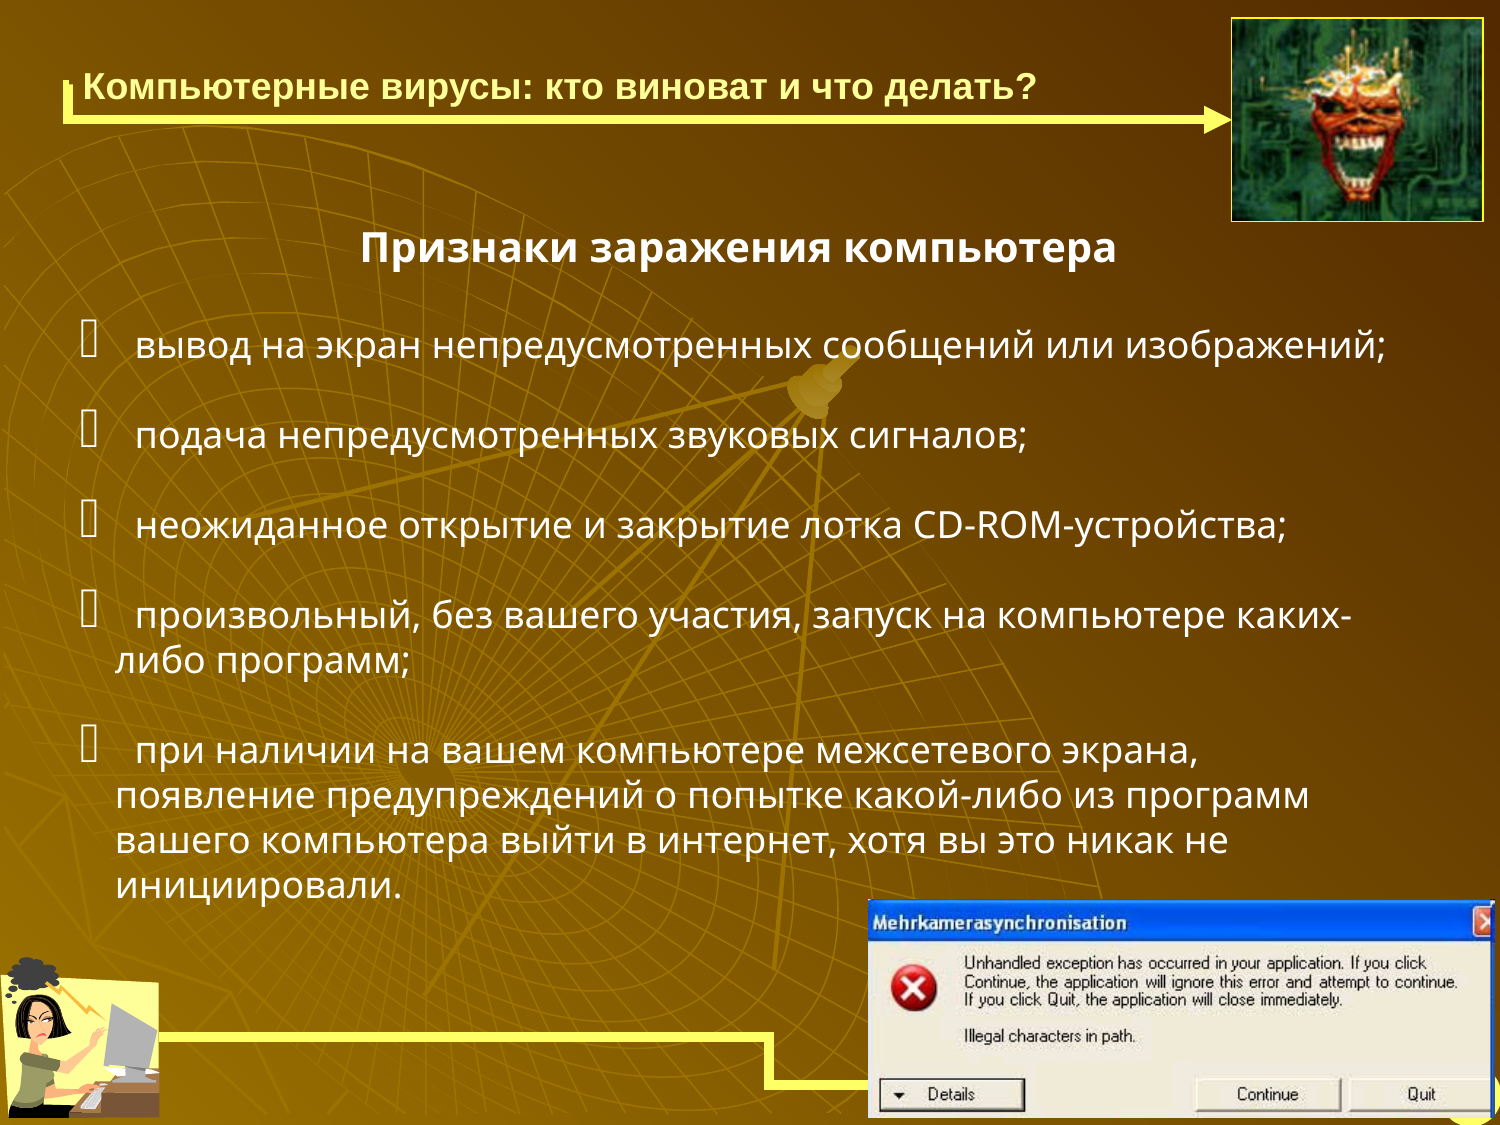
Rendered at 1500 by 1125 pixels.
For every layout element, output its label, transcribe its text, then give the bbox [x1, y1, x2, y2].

picture [867, 898, 1495, 1118]
text_box Признаки заражения компьютера вывод на экран непредусмотренных сообщений или изображений; подача непредусмотренных звуковых сигналов; неожиданное открытие и закрытие лотка CD-ROM-устройства; произвольный, без вашего участия, запуск на компьютере каких-либо программ; при наличии на вашем компьютере межсетевого экрана, появление предупреждений о попытке какой-либо из программ вашего компьютера выйти в интернет, хотя вы это никак не инициировали. [64, 213, 1424, 914]
picture [1232, 19, 1482, 221]
